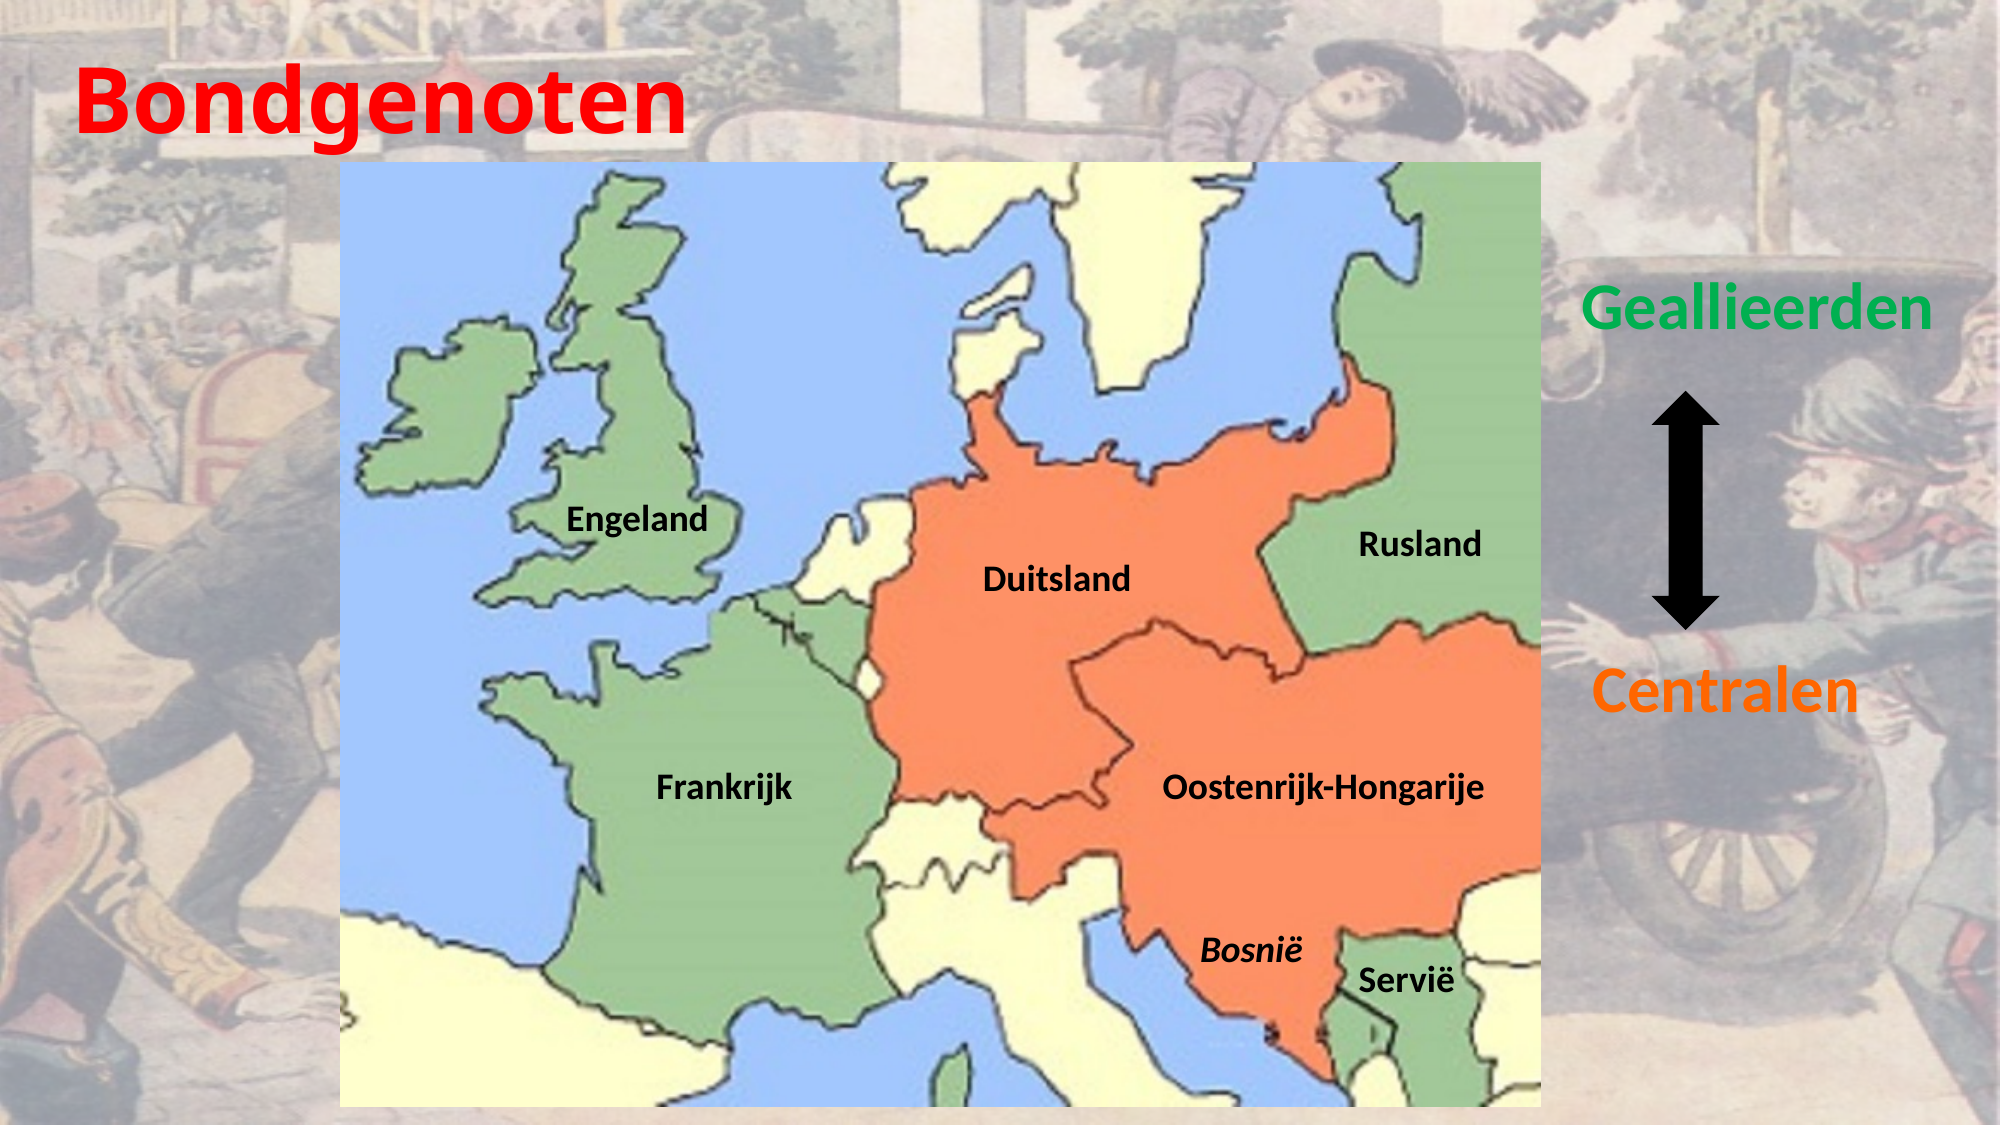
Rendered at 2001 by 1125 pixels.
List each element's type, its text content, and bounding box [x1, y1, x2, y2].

text_box Centralen [1577, 638, 1894, 733]
text_box Geallieerden [1566, 255, 1956, 350]
title Bondgenoten [56, 17, 1782, 191]
text_box [1649, 389, 1723, 632]
picture [340, 162, 1541, 1107]
